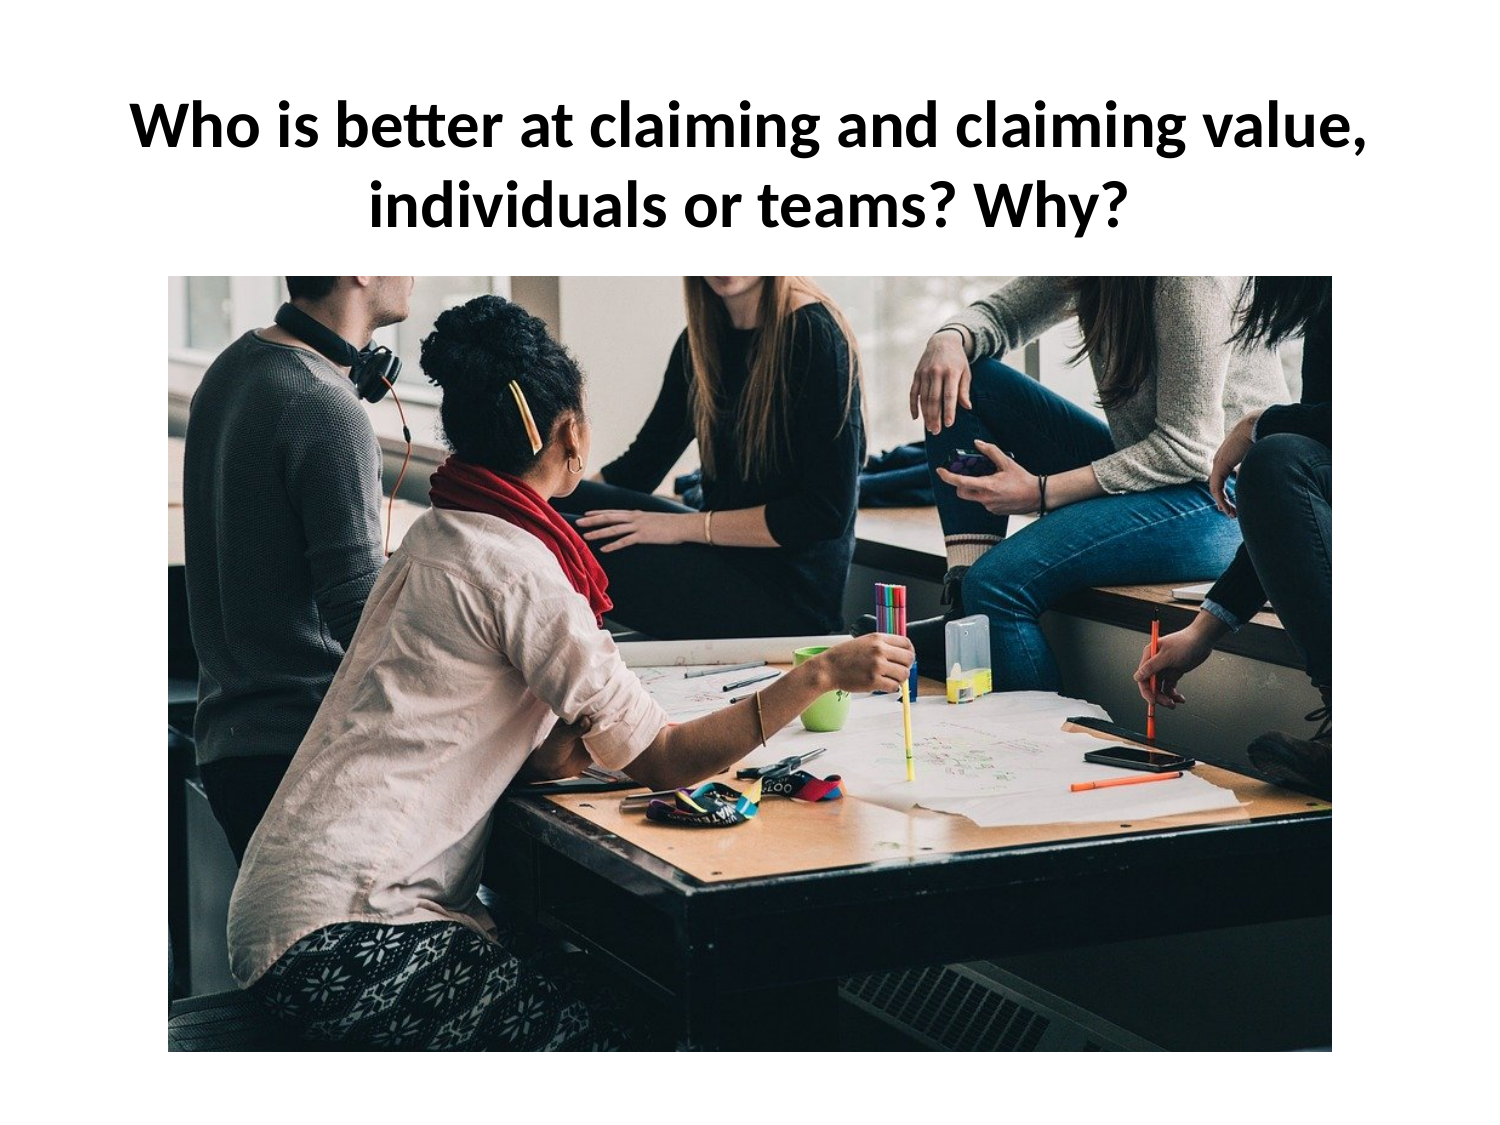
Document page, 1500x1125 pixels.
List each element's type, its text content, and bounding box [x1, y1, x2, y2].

text_box Who is better at claiming and claiming value, individuals or teams? Why? [0, 73, 1500, 248]
picture [168, 276, 1332, 1052]
